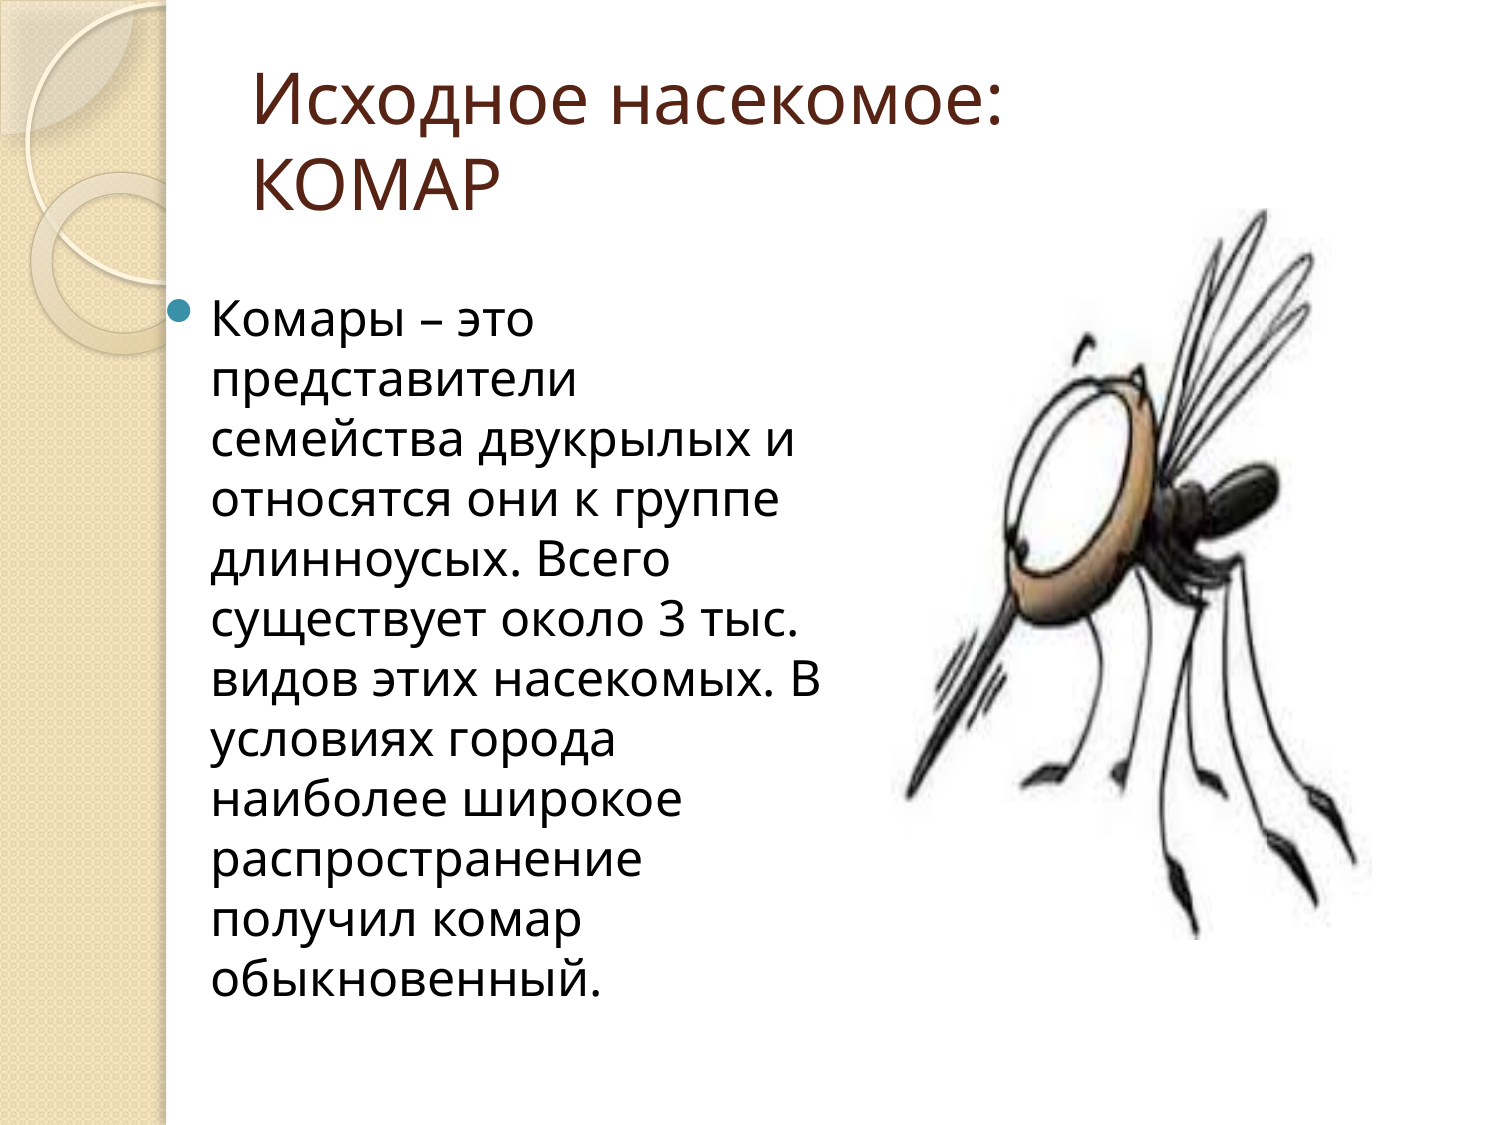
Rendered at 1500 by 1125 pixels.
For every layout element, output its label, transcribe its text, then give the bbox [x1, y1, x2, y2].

list Комары – это представители семейства двукрылых и относятся они к группе длинноусых. Всего существует около 3 тыс. видов этих насекомых. В условиях города наиболее широкое распространение получил комар обыкновенный. [135, 278, 845, 1047]
title Исходное насекомое: КОМАР [235, 45, 1466, 233]
picture [891, 207, 1372, 940]
